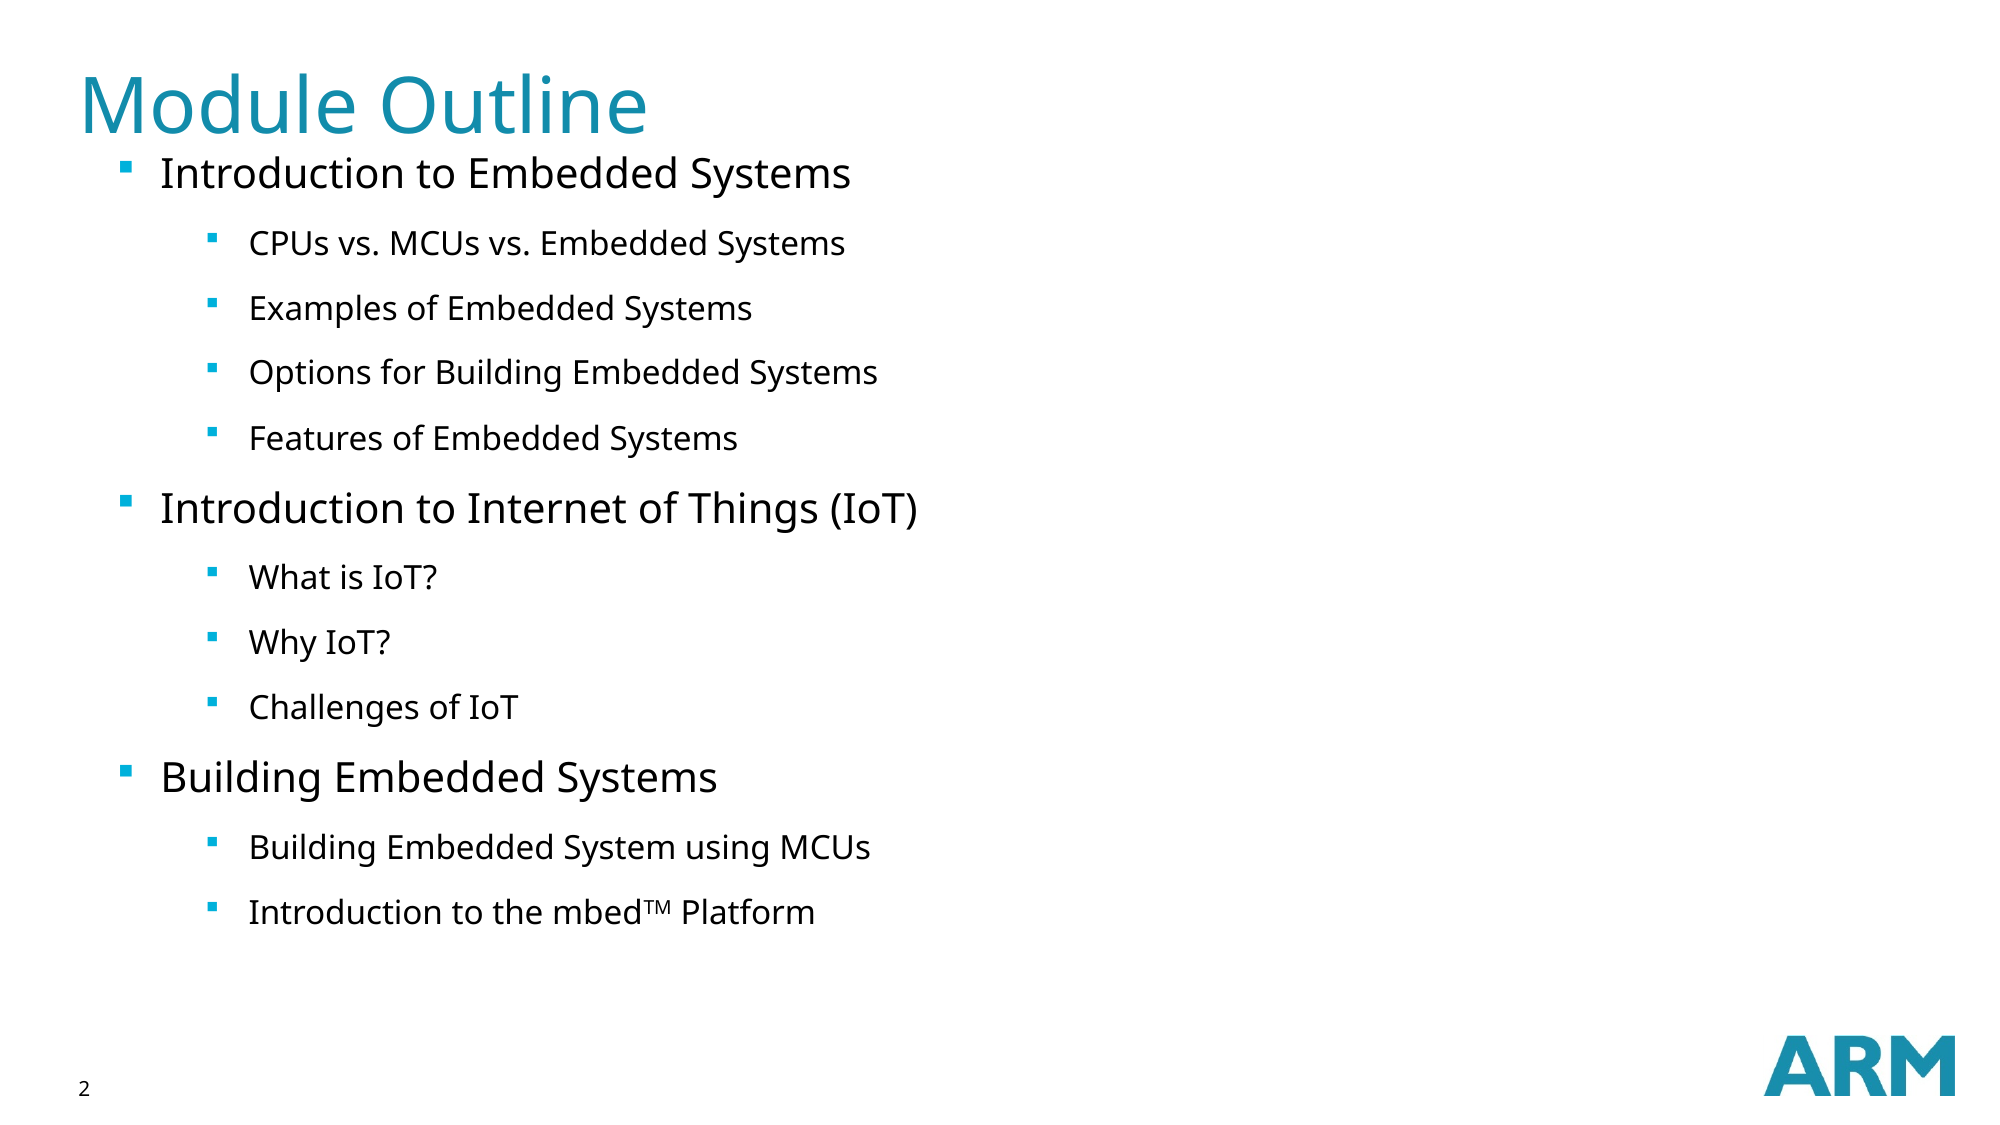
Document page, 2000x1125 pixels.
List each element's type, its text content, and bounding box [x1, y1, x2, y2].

title Module Outline [78, 55, 1910, 150]
picture [1763, 1035, 1955, 1096]
list Introduction to Embedded Systems CPUs vs. MCUs vs. Embedded Systems Examples of Embedded Systems Options for Building Embedded Systems Features of Embedded Systems Introduction to Internet of Things (IoT) What is IoT? Why IoT? Challenges of IoT Building Embedded Systems Building Embedded System using MCUs Introduction to the mbedTM Platform [116, 146, 1975, 1006]
